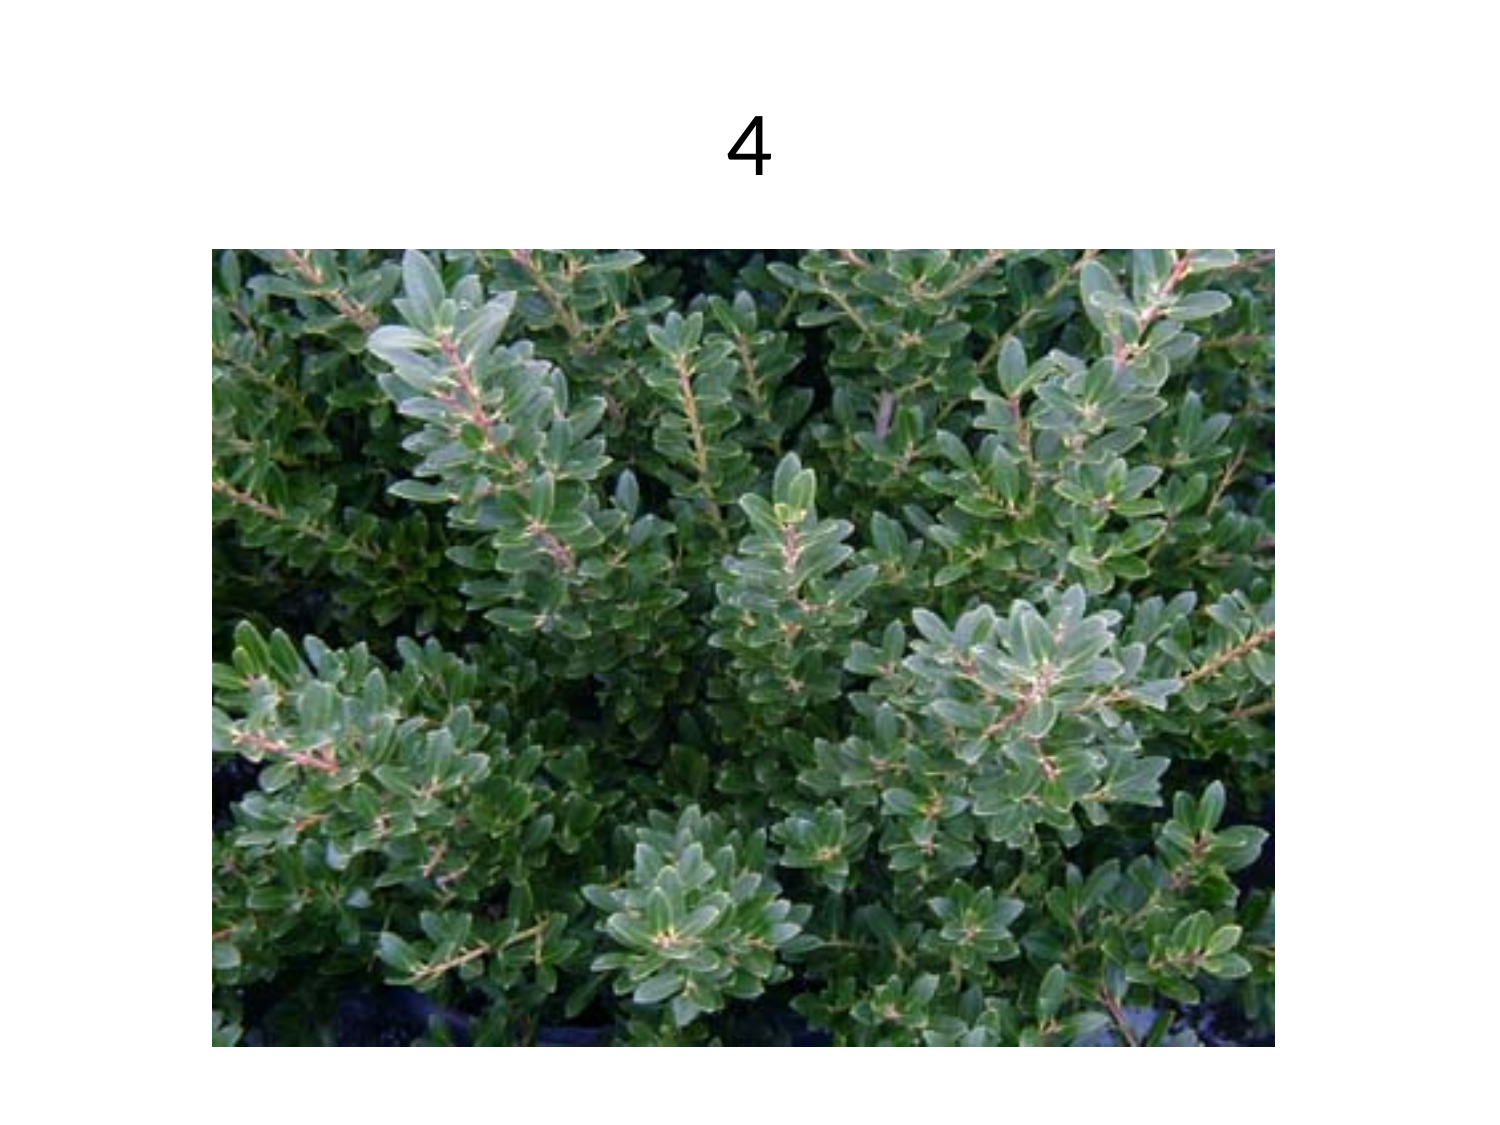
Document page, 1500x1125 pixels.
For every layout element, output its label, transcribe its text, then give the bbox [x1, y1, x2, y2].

picture [212, 249, 1276, 1048]
title 4 [75, 45, 1425, 233]
